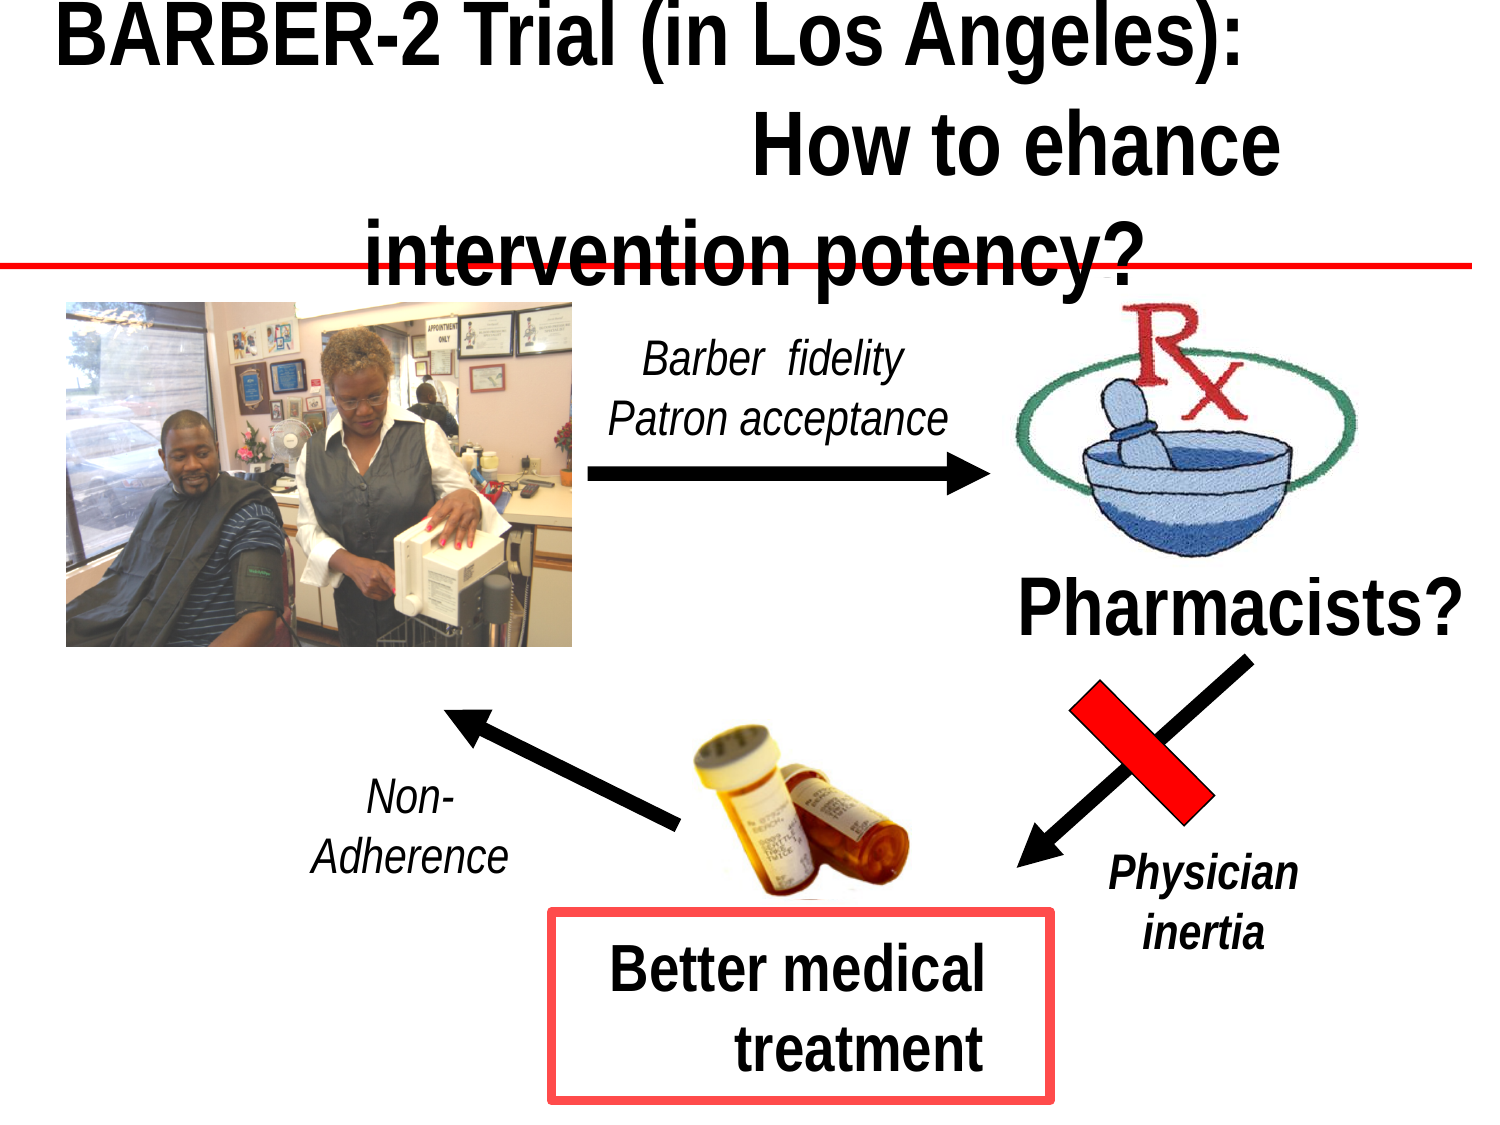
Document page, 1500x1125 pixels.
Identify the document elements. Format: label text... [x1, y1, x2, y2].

title BARBER-2 Trial (in Los Angeles): How to ehance intervention potency? [34, 99, 1478, 264]
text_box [0, 265, 1493, 1101]
